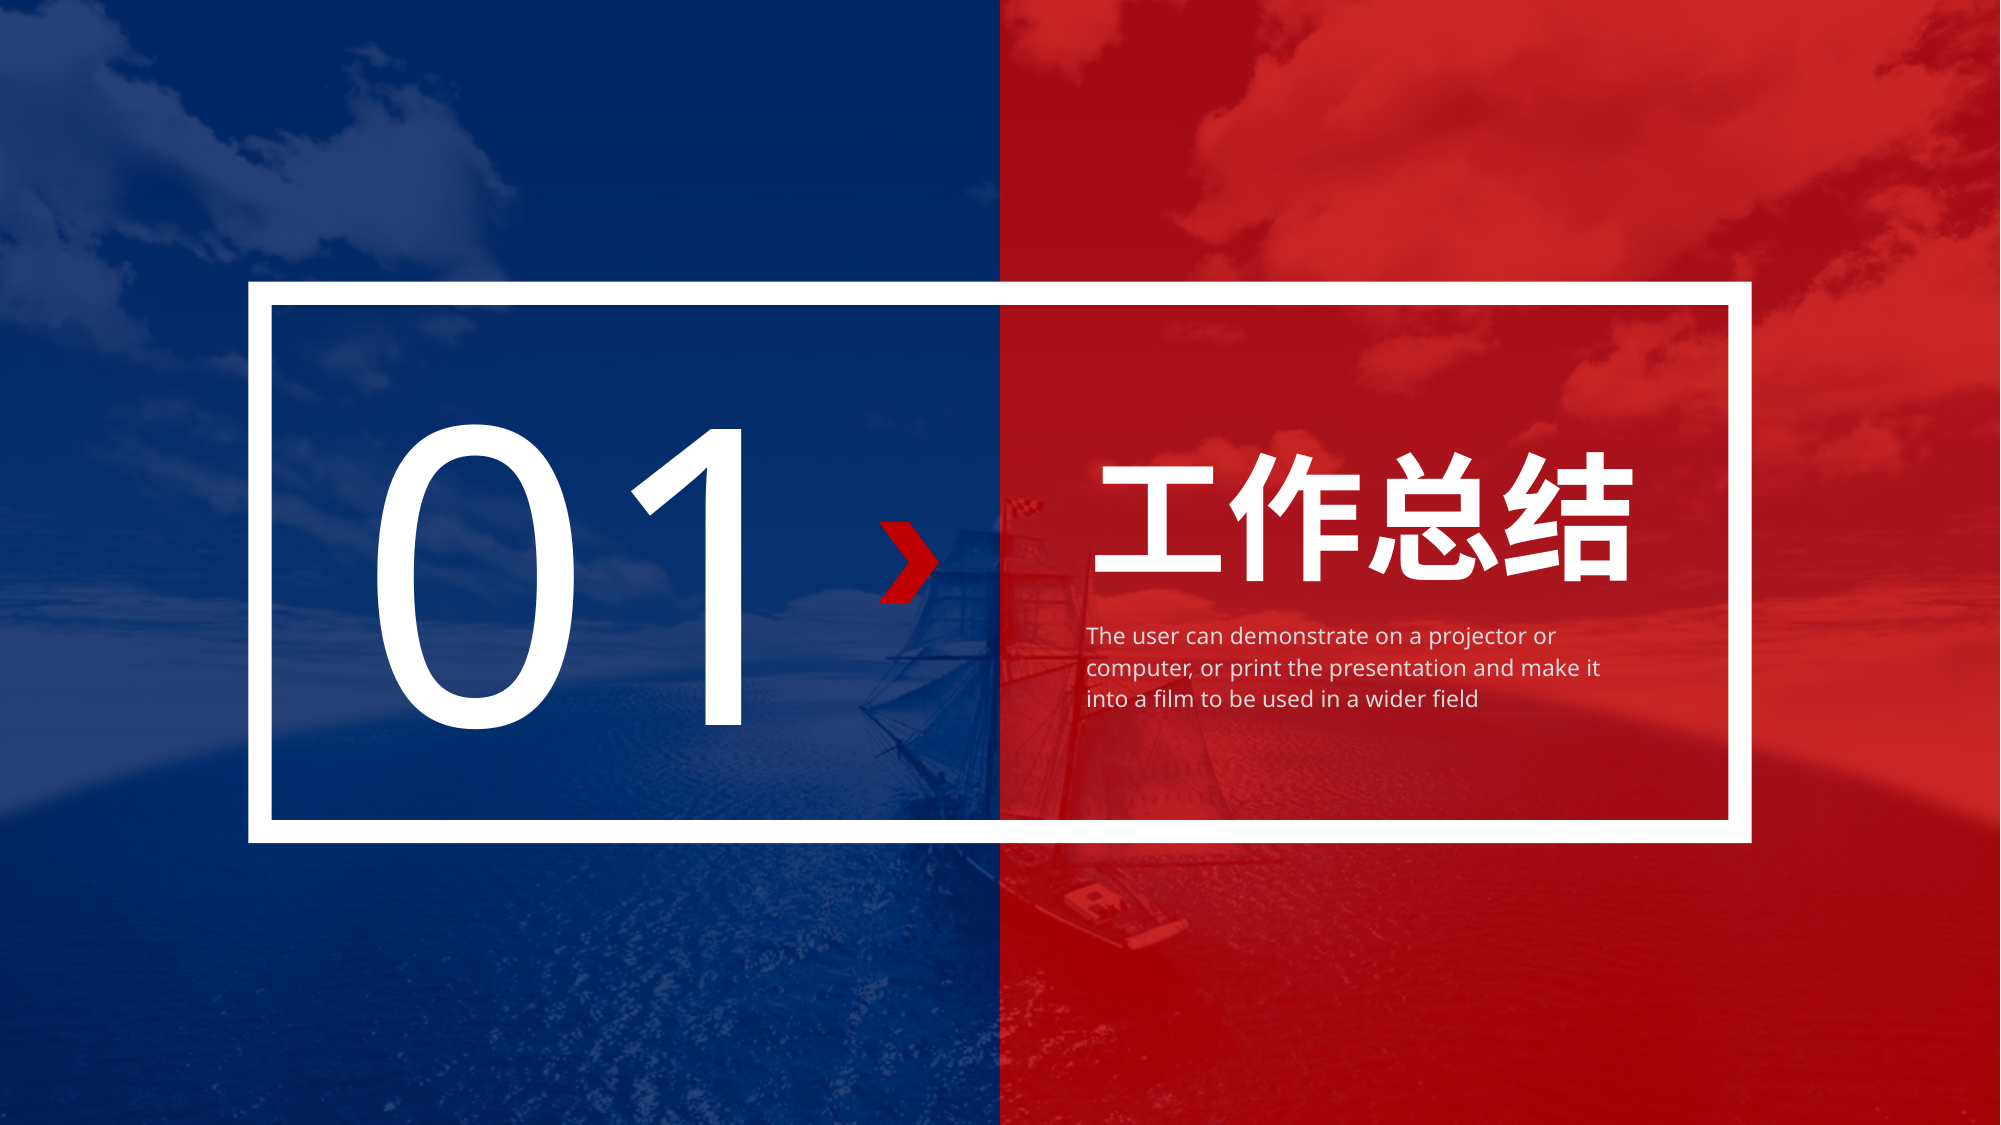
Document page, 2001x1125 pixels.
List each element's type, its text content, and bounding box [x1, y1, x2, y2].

text_box [0, 0, 999, 1125]
text_box 01 [343, 303, 847, 816]
text_box 工作总结 [1074, 424, 1655, 605]
text_box [999, 0, 2000, 1125]
text_box [876, 520, 941, 605]
text_box The user can demonstrate on a projector or computer, or print the presentation and make it into a film to be used in a wider field [1071, 610, 1657, 720]
text_box [247, 281, 1753, 844]
